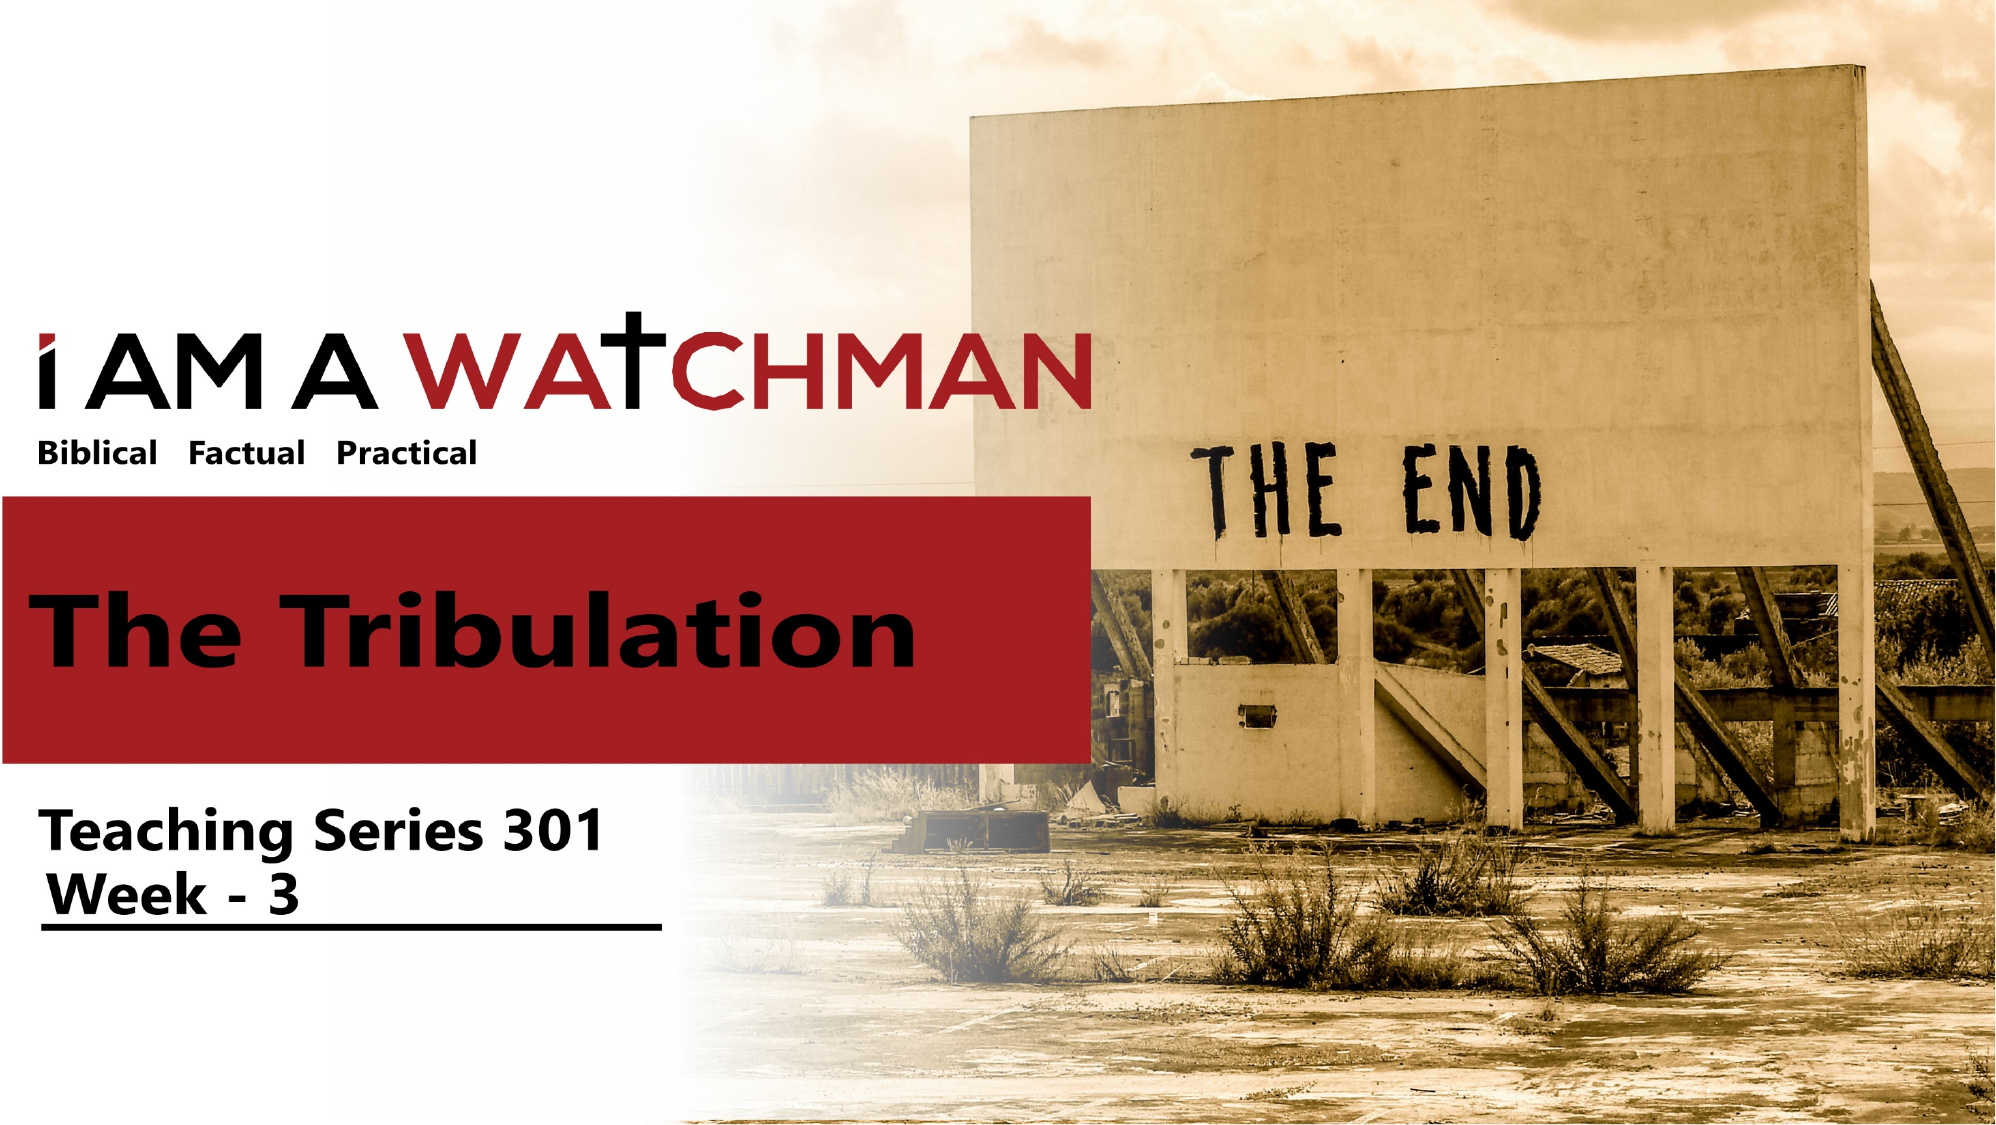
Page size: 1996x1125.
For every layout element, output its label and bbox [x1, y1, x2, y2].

list [0, 0, 1996, 1125]
